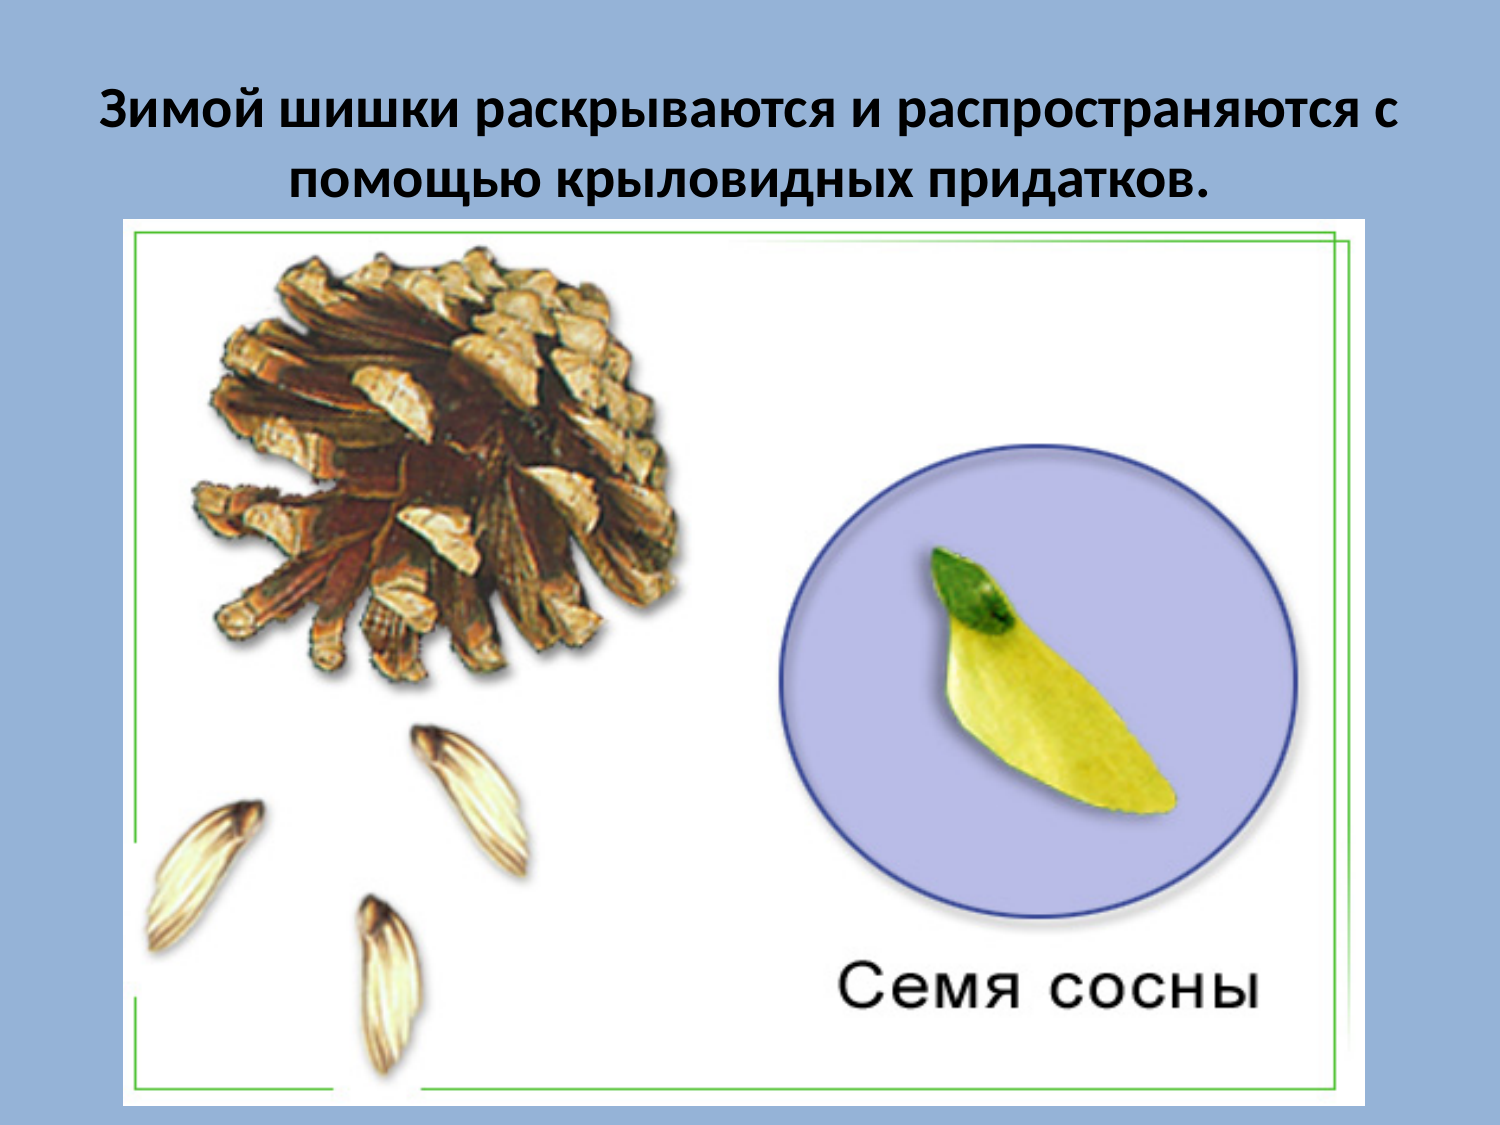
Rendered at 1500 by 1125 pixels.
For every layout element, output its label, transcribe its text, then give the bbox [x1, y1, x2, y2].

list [123, 219, 1365, 1107]
title Зимой шишки раскрываются и распространяются с помощью крыловидных придатков. [74, 44, 1426, 233]
